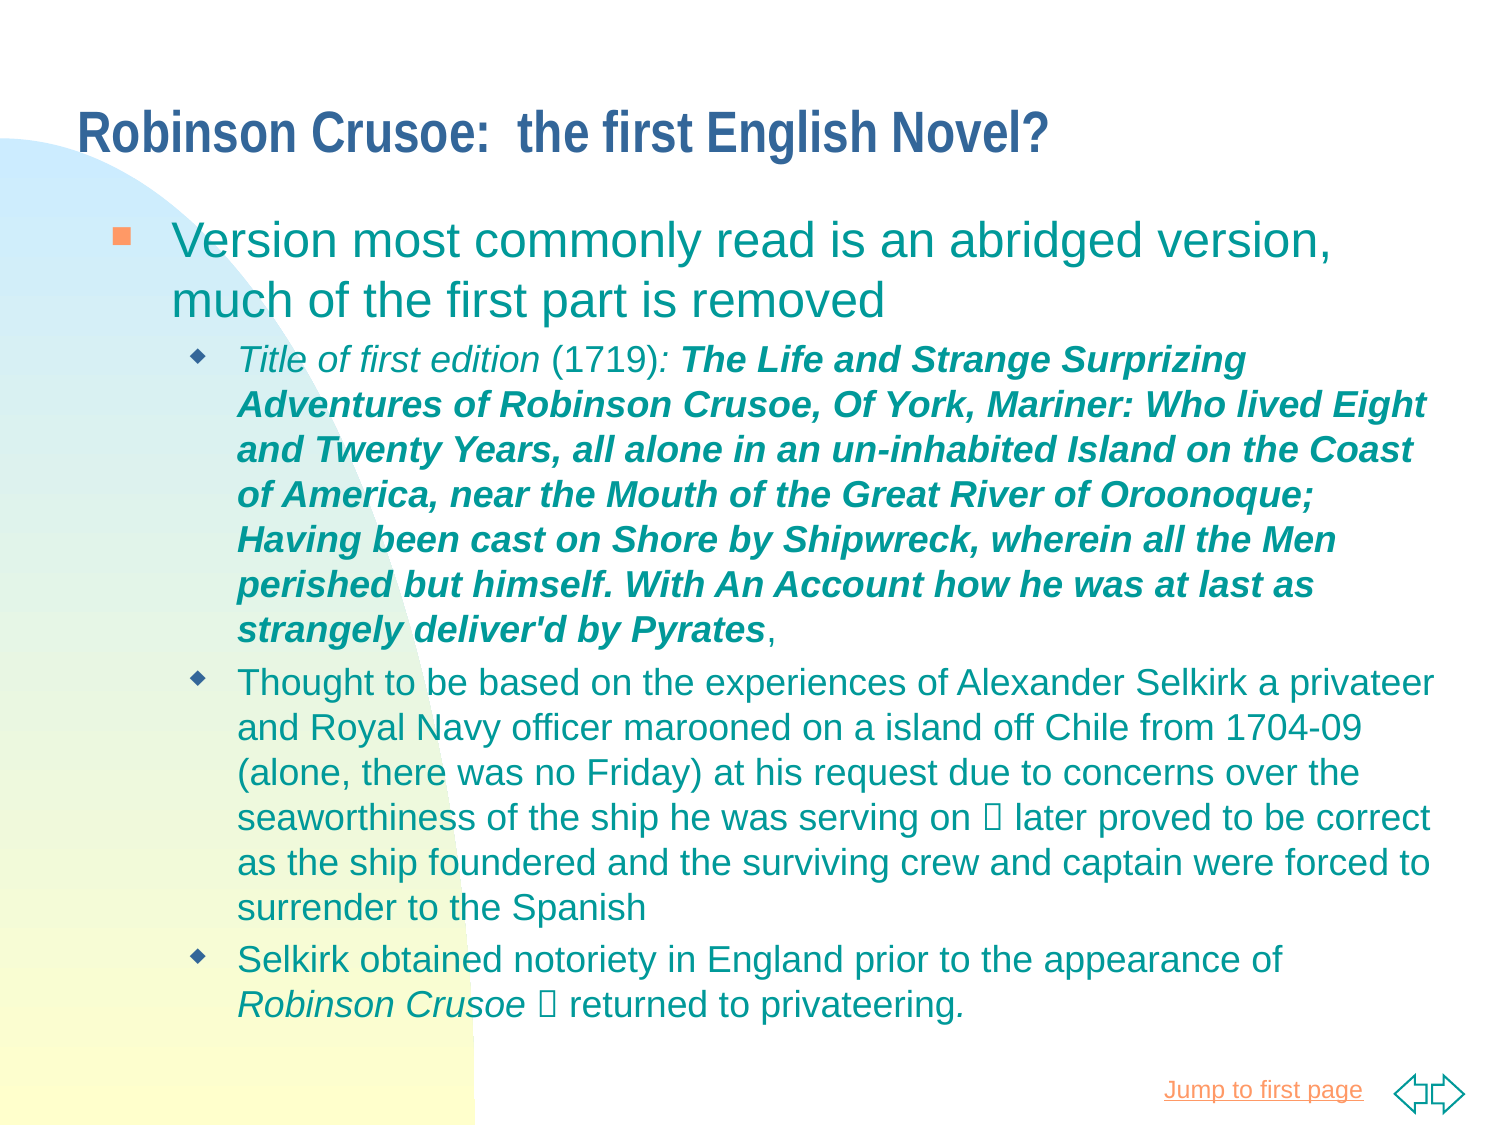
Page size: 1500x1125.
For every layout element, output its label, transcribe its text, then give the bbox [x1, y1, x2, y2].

list Version most commonly read is an abridged version, much of the first part is removed Title of first edition (1719): The Life and Strange Surprizing Adventures of Robinson Crusoe, Of York, Mariner: Who lived Eight and Twenty Years, all alone in an un-inhabited Island on the Coast of America, near the Mouth of the Great River of Oroonoque; Having been cast on Shore by Shipwreck, wherein all the Men perished but himself. With An Account how he was at last as strangely deliver'd by Pyrates, Thought to be based on the experiences of Alexander Selkirk a privateer and Royal Navy officer marooned on a island off Chile from 1704-09 (alone, there was no Friday) at his request due to concerns over the seaworthiness of the ship he was serving on  later proved to be correct as the ship foundered and the surviving crew and captain were forced to surrender to the Spanish Selkirk obtained notoriety in England prior to the appearance of Robinson Crusoe  returned to privateering. [99, 199, 1463, 1051]
title Robinson Crusoe: the first English Novel? [62, 99, 1463, 176]
